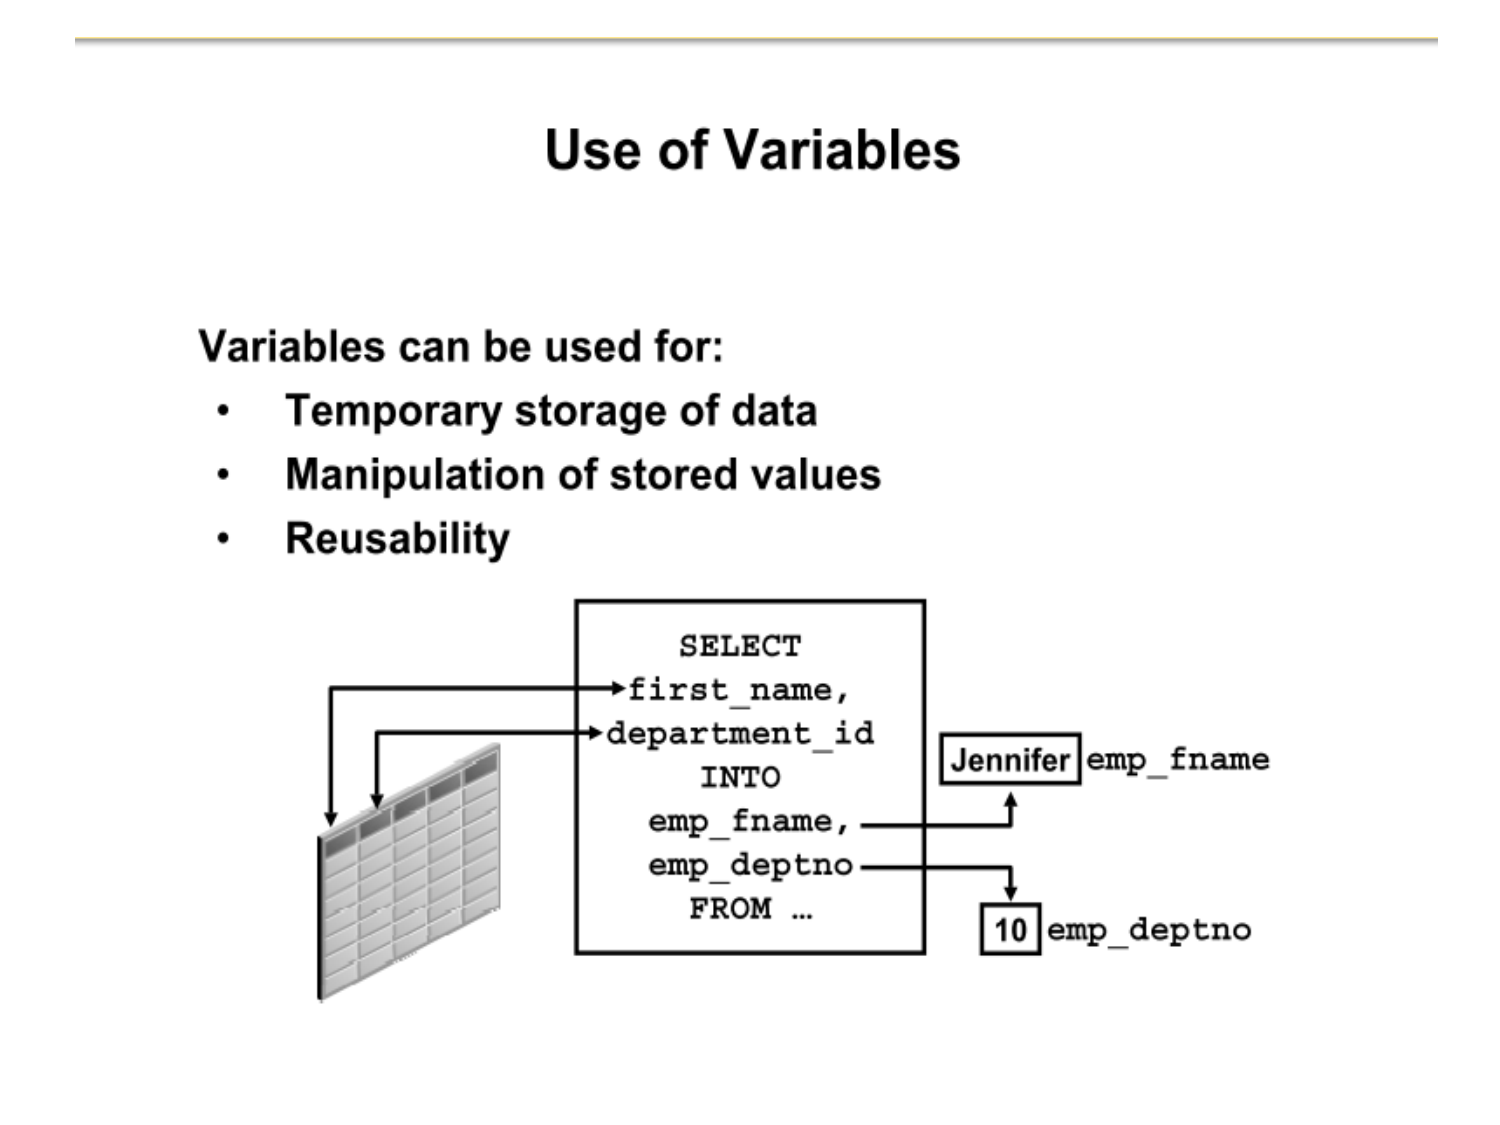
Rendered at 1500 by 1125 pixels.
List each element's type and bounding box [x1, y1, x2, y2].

picture [74, 37, 1438, 1013]
